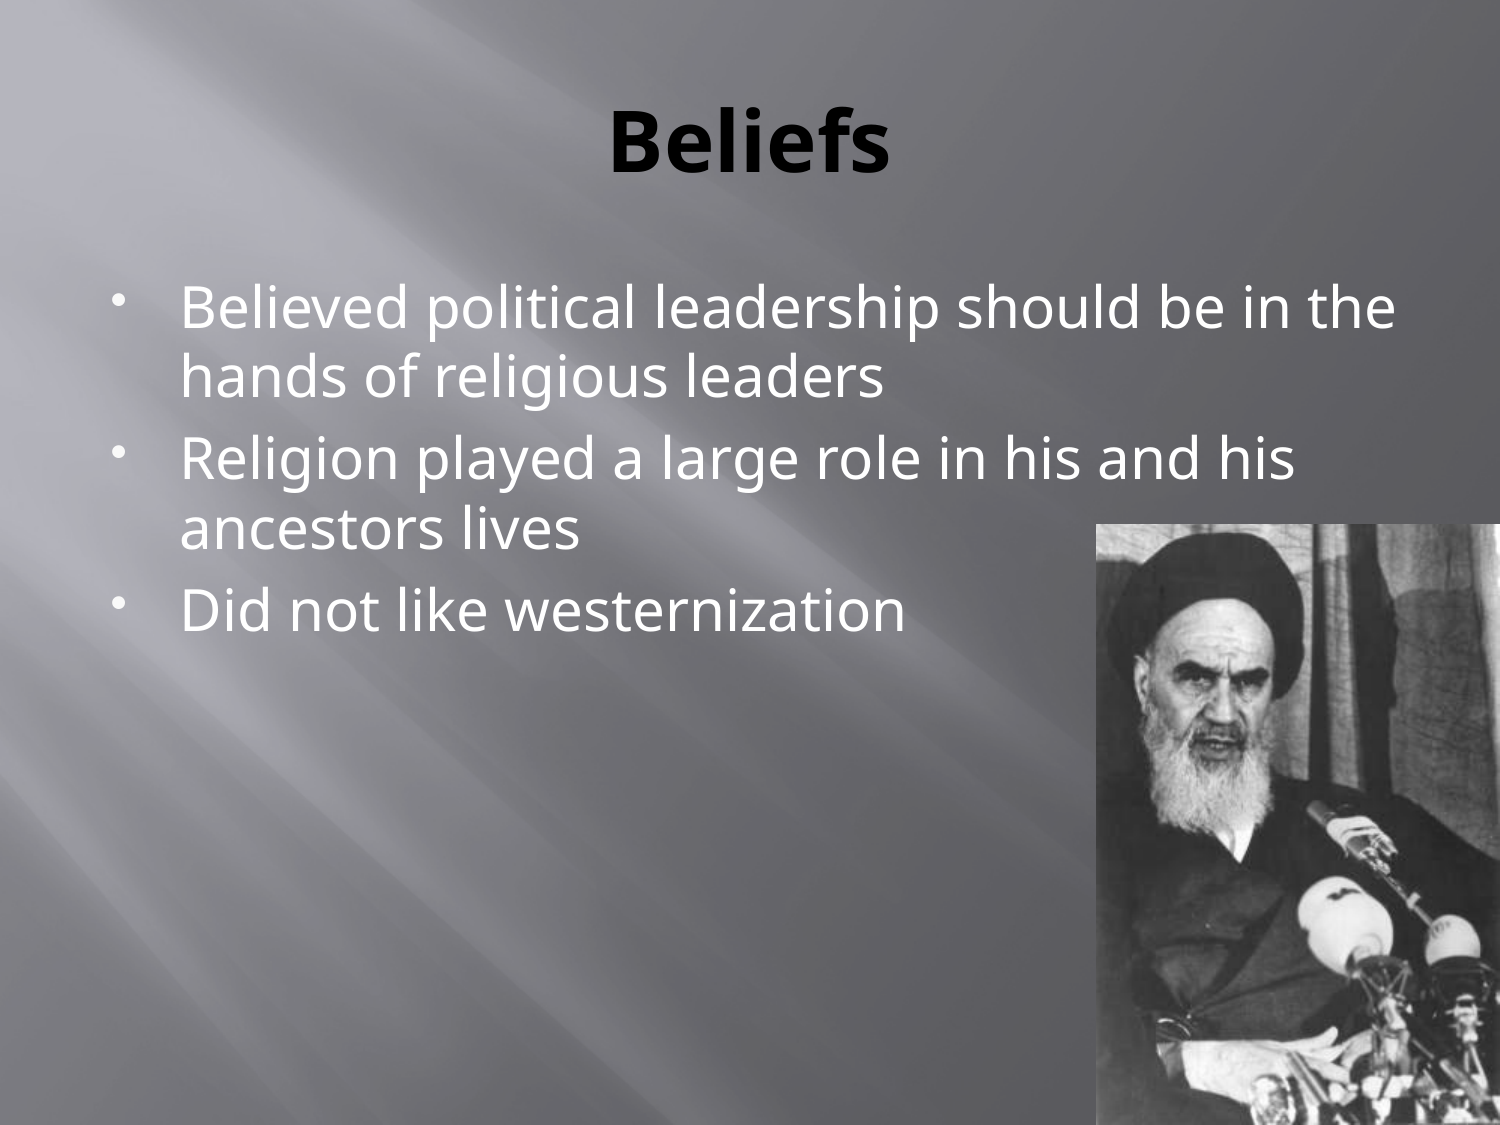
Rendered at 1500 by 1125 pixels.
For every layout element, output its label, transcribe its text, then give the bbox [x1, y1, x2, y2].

picture [1096, 524, 1500, 1125]
title Beliefs [75, 45, 1425, 233]
list Believed political leadership should be in the hands of religious leaders Religion played a large role in his and his ancestors lives Did not like westernization [75, 262, 1425, 1035]
